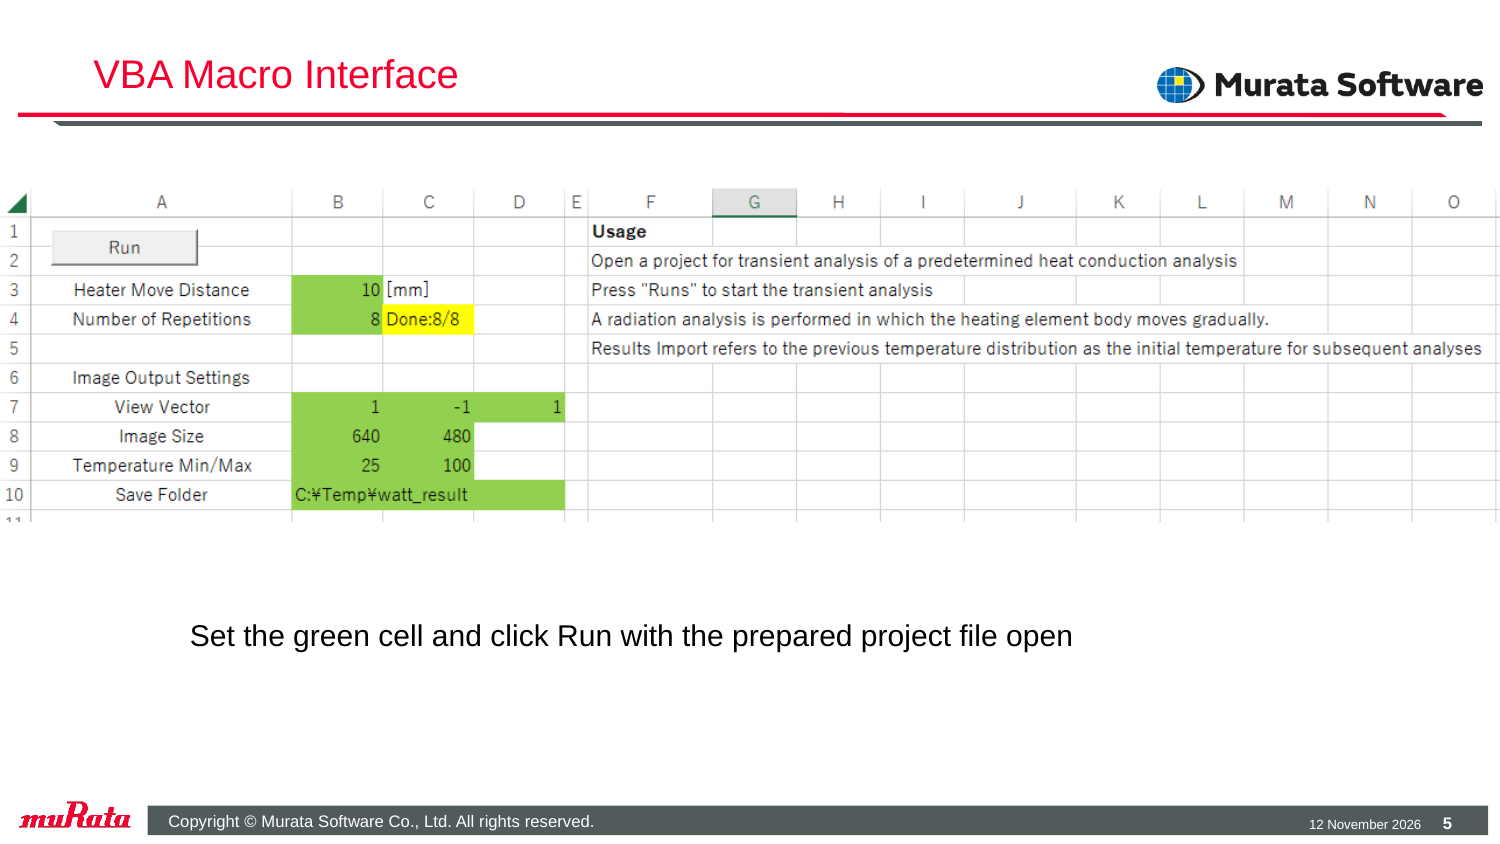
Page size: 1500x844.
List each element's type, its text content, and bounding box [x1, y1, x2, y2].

text_box Set the green cell and click Run with the prepared project file open [175, 608, 1089, 660]
picture [1157, 67, 1483, 103]
picture [0, 185, 1500, 522]
picture [5, 787, 144, 842]
title VBA Macro Interface [93, 33, 1140, 121]
